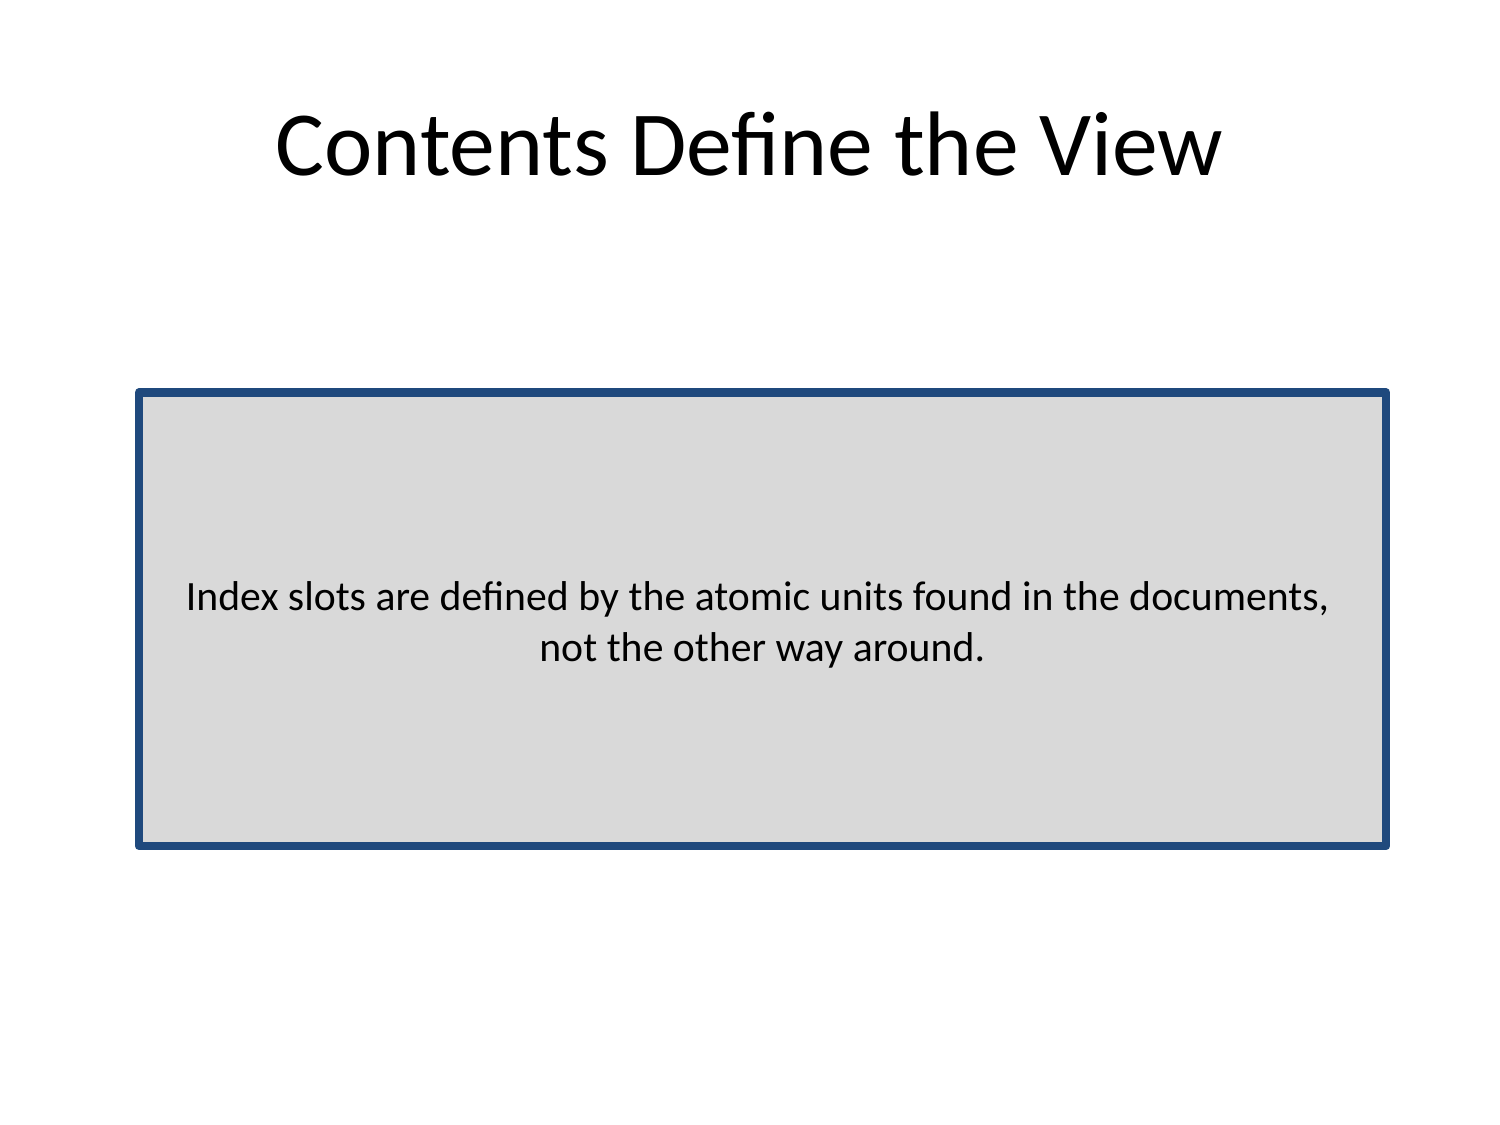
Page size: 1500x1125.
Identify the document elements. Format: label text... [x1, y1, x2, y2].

text_box Index slots are defined by the atomic units found in the documents, not the other way around. [137, 390, 1388, 848]
title Contents Define the View [75, 45, 1425, 233]
